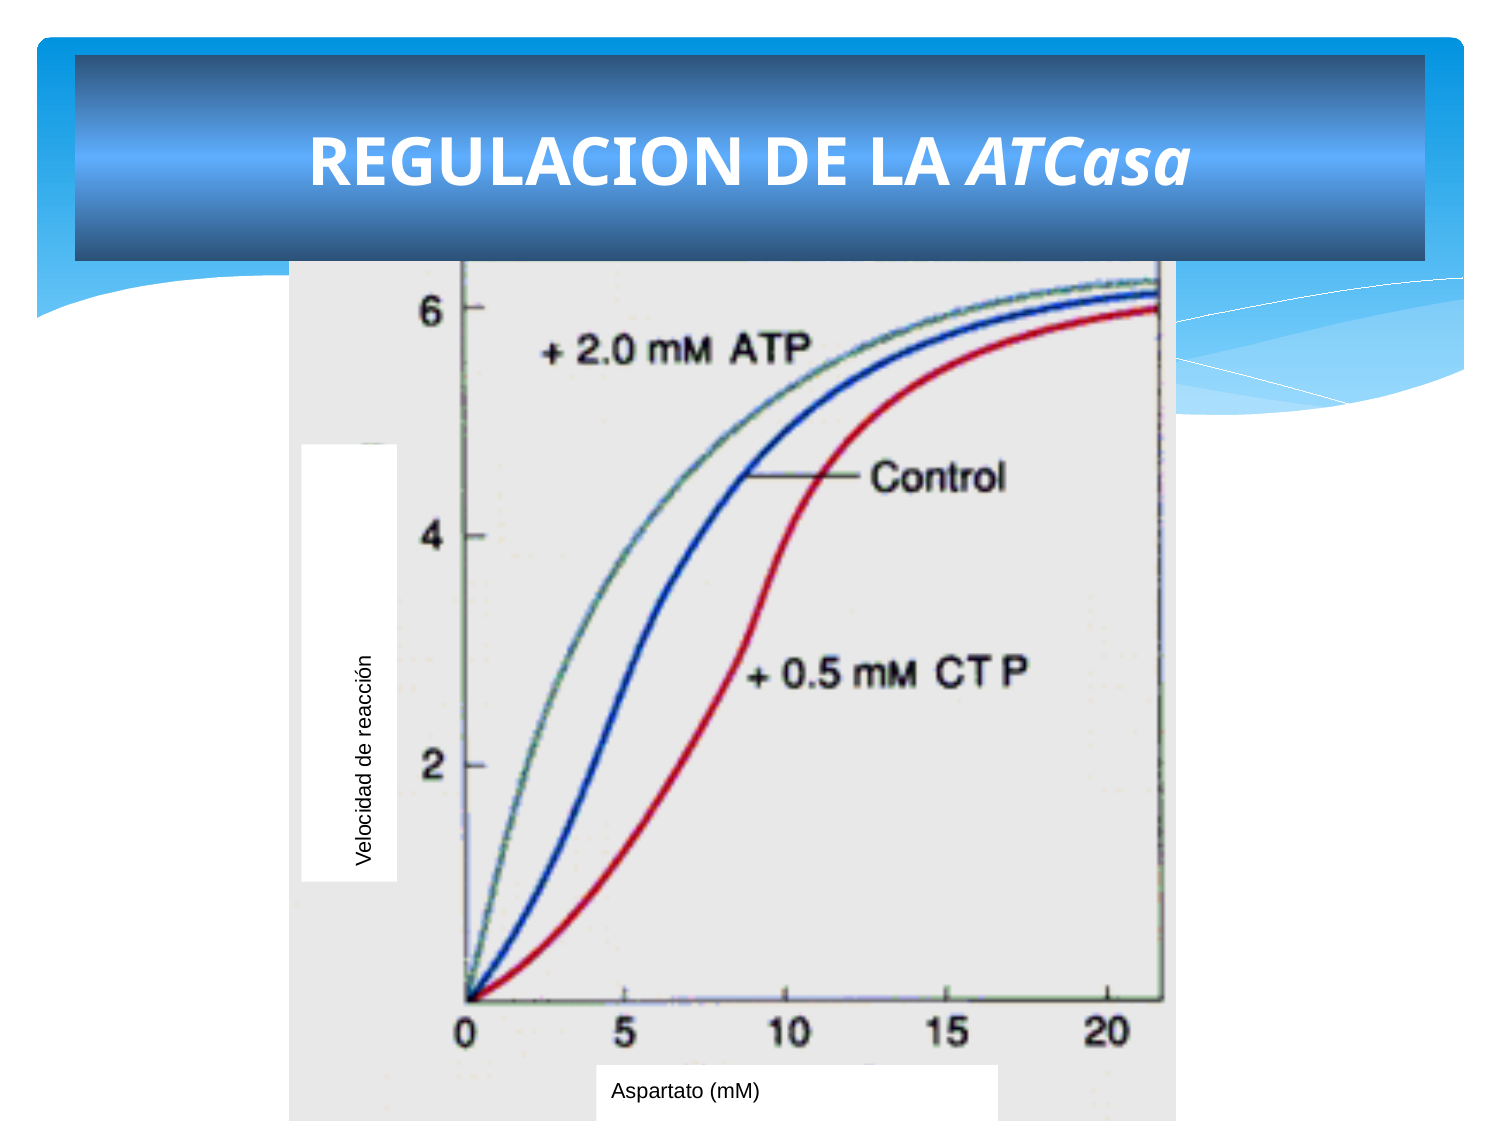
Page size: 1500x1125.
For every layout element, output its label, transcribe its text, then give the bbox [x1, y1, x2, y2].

title REGULACION DE LA ATCasa [75, 55, 1425, 261]
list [288, 244, 1176, 1121]
